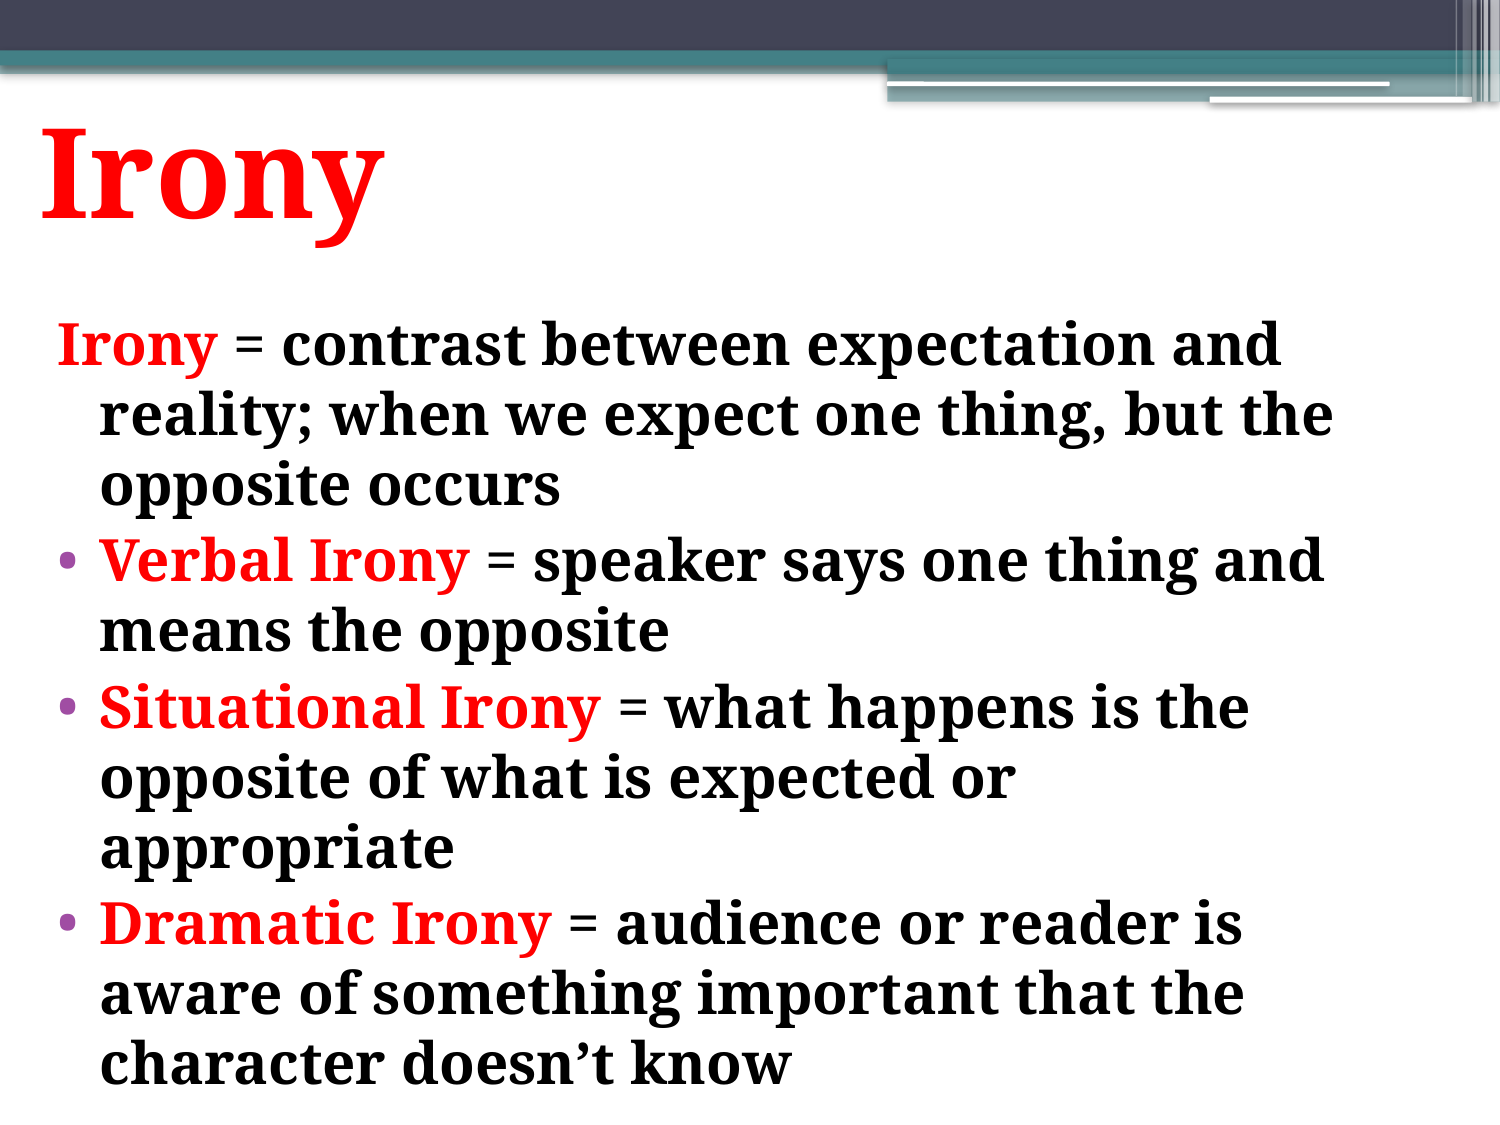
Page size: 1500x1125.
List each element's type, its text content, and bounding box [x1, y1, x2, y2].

list Irony = contrast between expectation and reality; when we expect one thing, but the opposite occurs Verbal Irony = speaker says one thing and means the opposite Situational Irony = what happens is the opposite of what is expected or appropriate Dramatic Irony = audience or reader is aware of something important that the character doesn’t know [24, 299, 1375, 1125]
title Irony [24, 75, 1375, 263]
